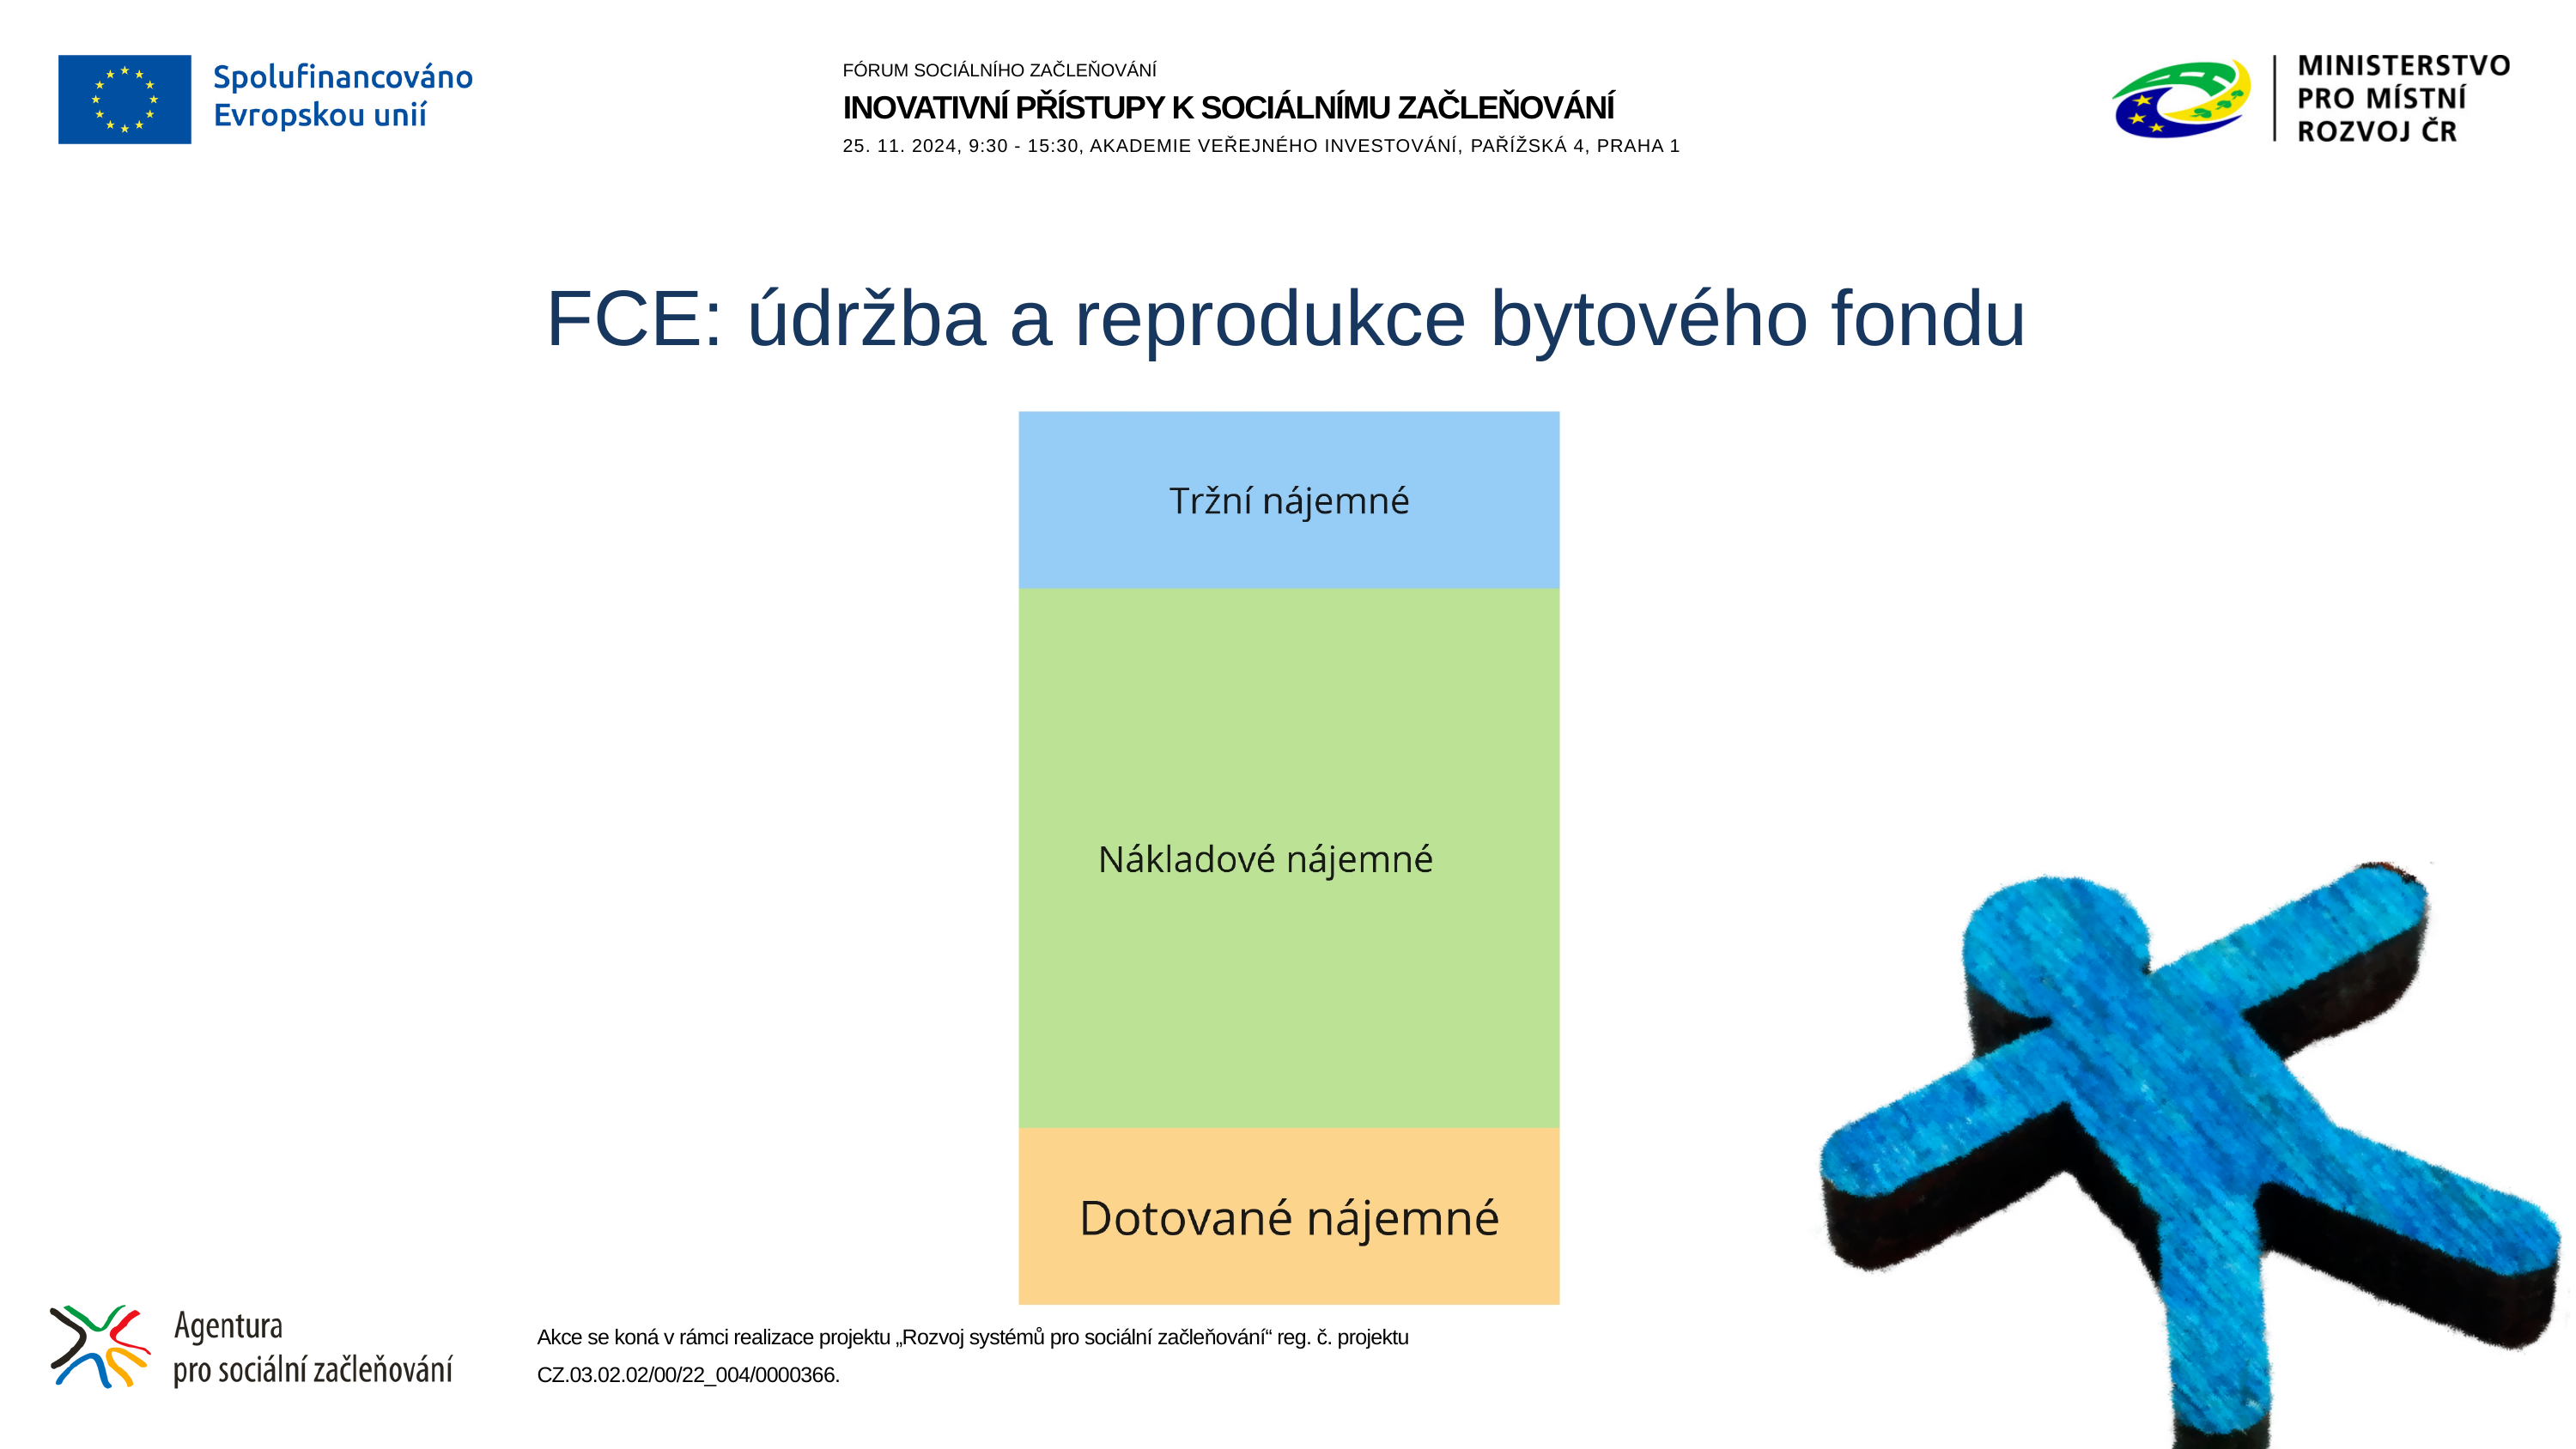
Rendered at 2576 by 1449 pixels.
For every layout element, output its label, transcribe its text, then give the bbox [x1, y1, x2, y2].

picture [2111, 55, 2510, 142]
picture [32, 1287, 471, 1408]
picture [48, 40, 489, 155]
picture [1803, 854, 2570, 1449]
picture [987, 394, 1589, 1324]
title FCE: údržba a reprodukce bytového fondu [448, 233, 2128, 395]
